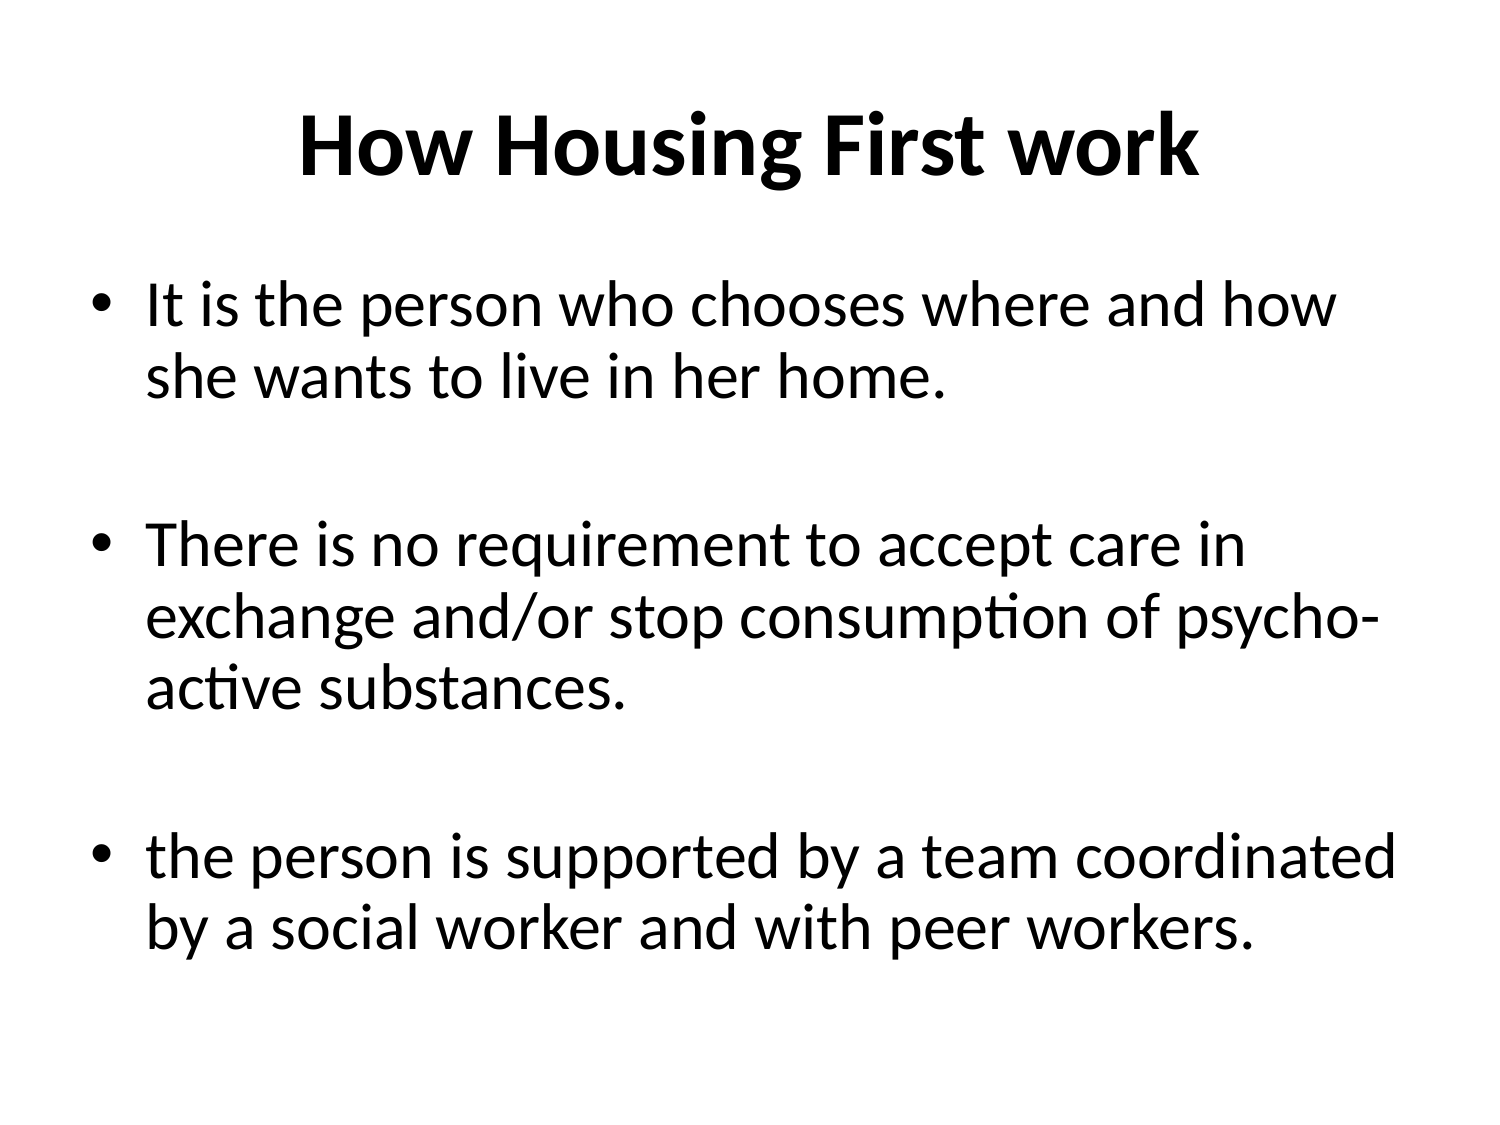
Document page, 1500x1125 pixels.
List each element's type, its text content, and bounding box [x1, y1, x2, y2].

title How Housing First work [74, 44, 1426, 233]
list It is the person who chooses where and how she wants to live in her home. There is no requirement to accept care in exchange and/or stop consumption of psycho-active substances. the person is supported by a team coordinated by a social worker and with peer workers. [74, 262, 1426, 1006]
